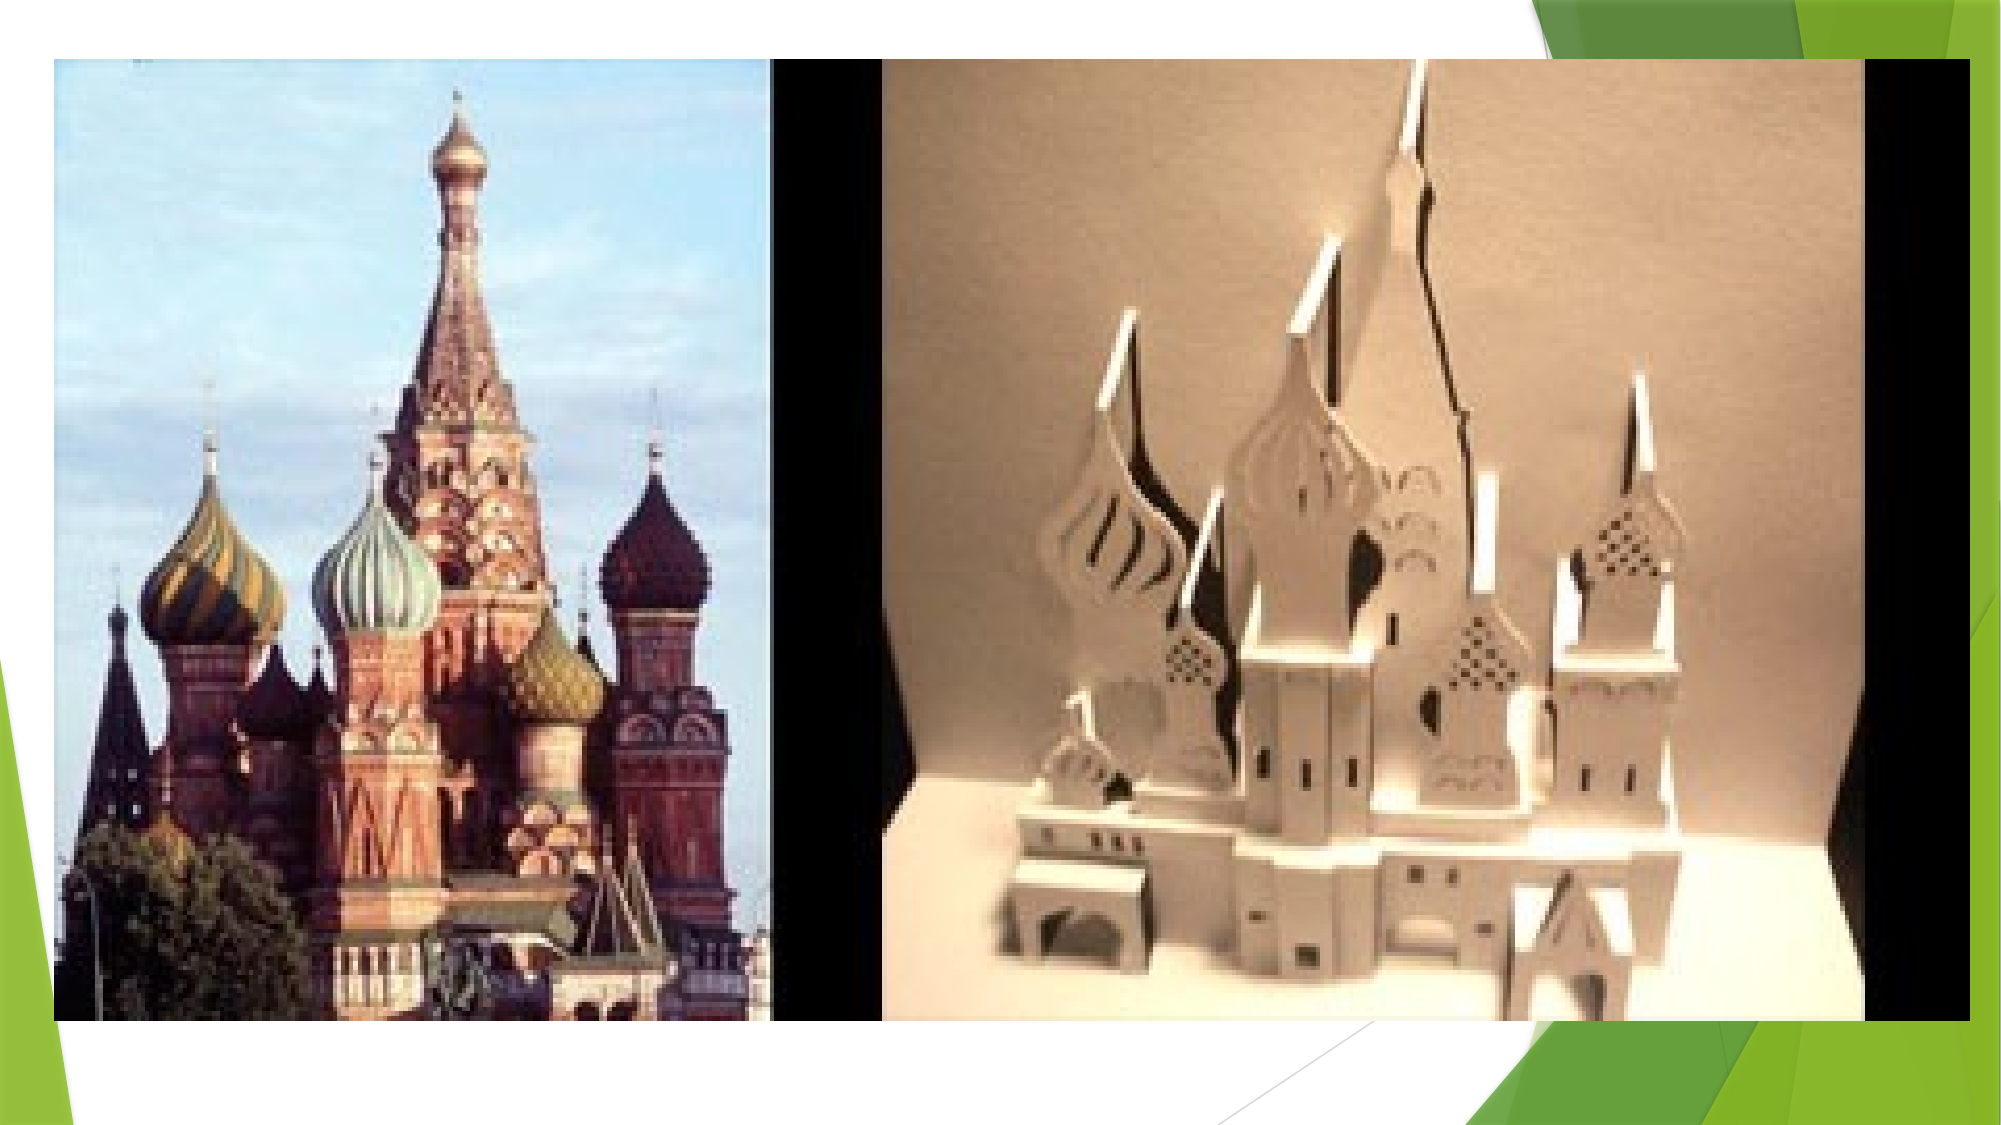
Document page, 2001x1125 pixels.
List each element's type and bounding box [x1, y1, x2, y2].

list [53, 59, 1971, 1021]
